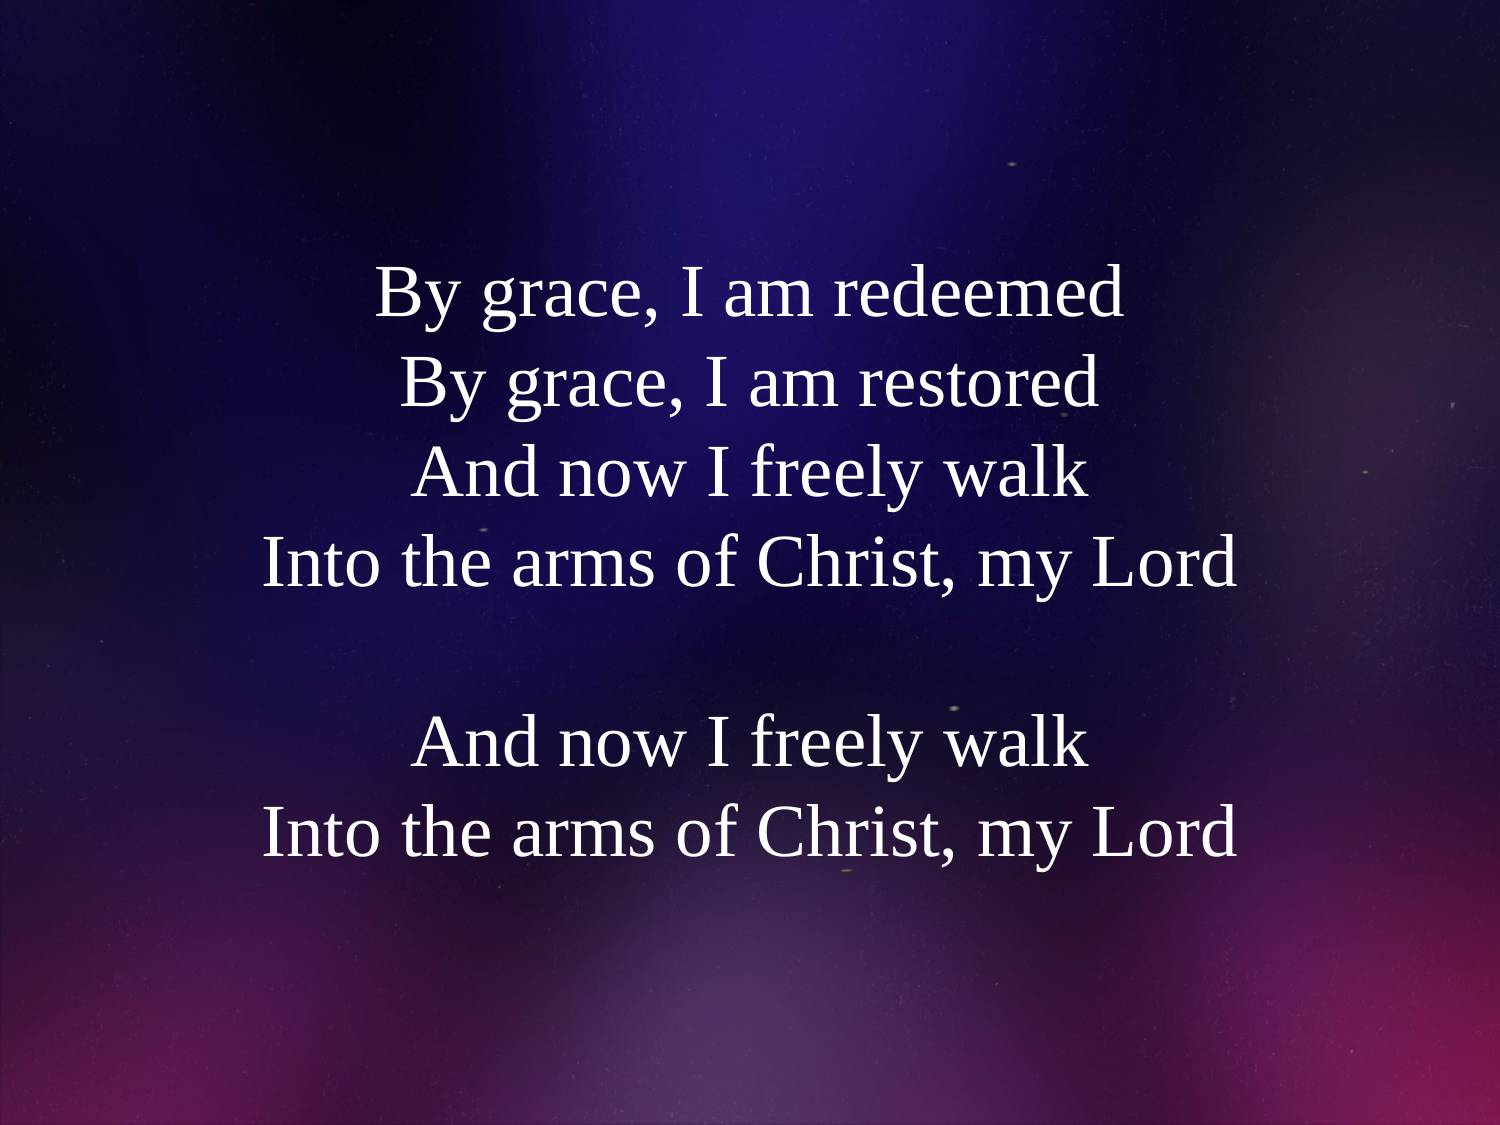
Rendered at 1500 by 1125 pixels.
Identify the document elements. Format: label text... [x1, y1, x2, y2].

picture [0, 0, 1500, 1125]
title By grace, I am redeemed By grace, I am restored And now I freely walk Into the arms of Christ, my Lord And now I freely walk Into the arms of Christ, my Lord [112, 462, 1388, 650]
